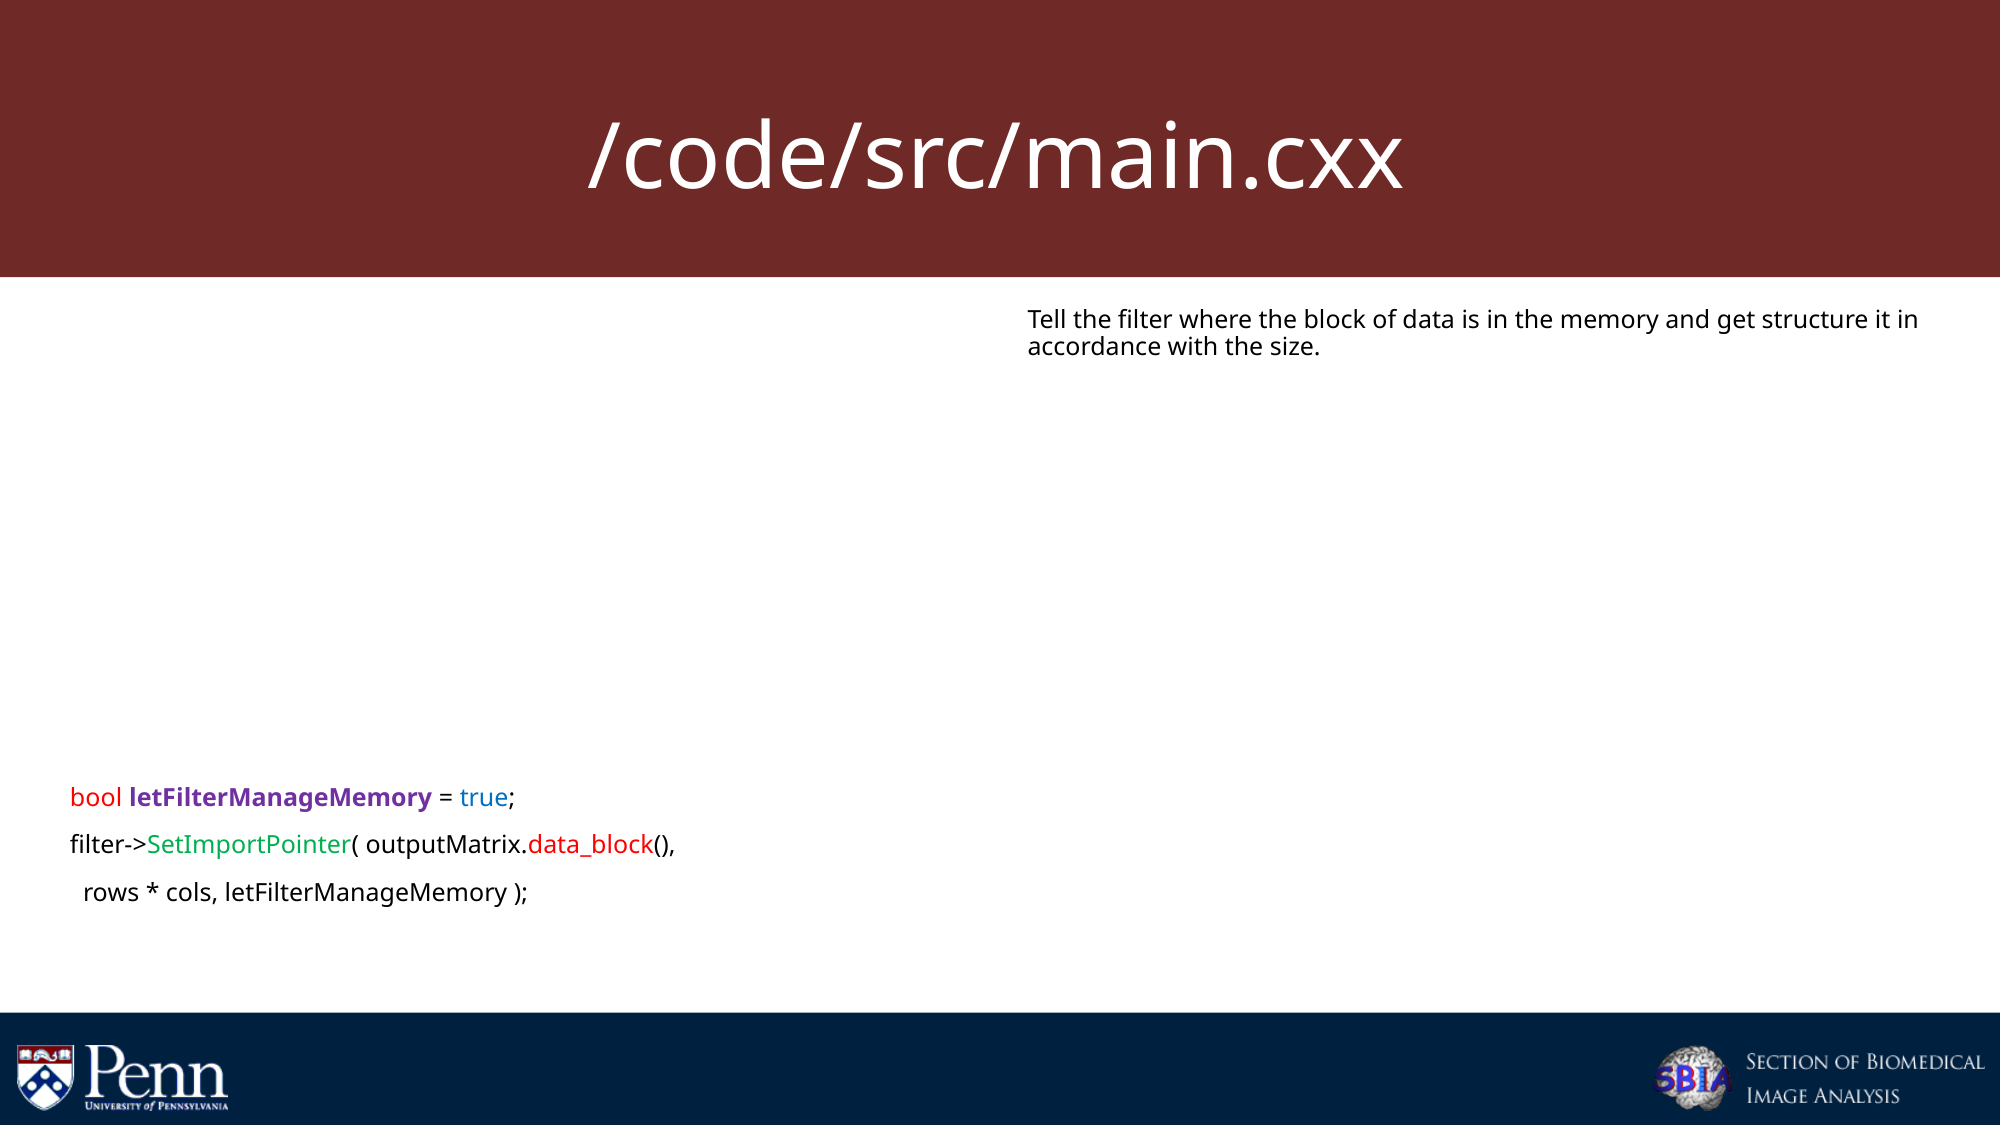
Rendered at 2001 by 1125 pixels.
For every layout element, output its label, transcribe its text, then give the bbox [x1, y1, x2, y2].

list MatrixType outputMatrix = vnl_matrix_inverse< PixelType >(inputMatrix); typedef itk::ImportImageFilter< PixelType, 2> ImportFilterType; ImportFilterType::Pointer filter = ImportFilterType::New(); filter->SetOrigin( inputImage->GetOrigin() ); filter->SetDirection( inputImage->GetDirection() ); filter->SetSpacing( inputImage->GetSpacing() ); filter->SetRegion( inputImage->GetBufferedRegion() ); bool letFilterManageMemory = true; filter->SetImportPointer( outputMatrix.data_block(), rows * cols, letFilterManageMemory ); [42, 299, 988, 1014]
title /code/src/main.cxx [42, 43, 1952, 275]
picture [1652, 1044, 1985, 1112]
picture [17, 1045, 228, 1111]
list Tell the filter where the block of data is in the memory and get structure it in accordance with the size. [1012, 299, 1952, 1014]
